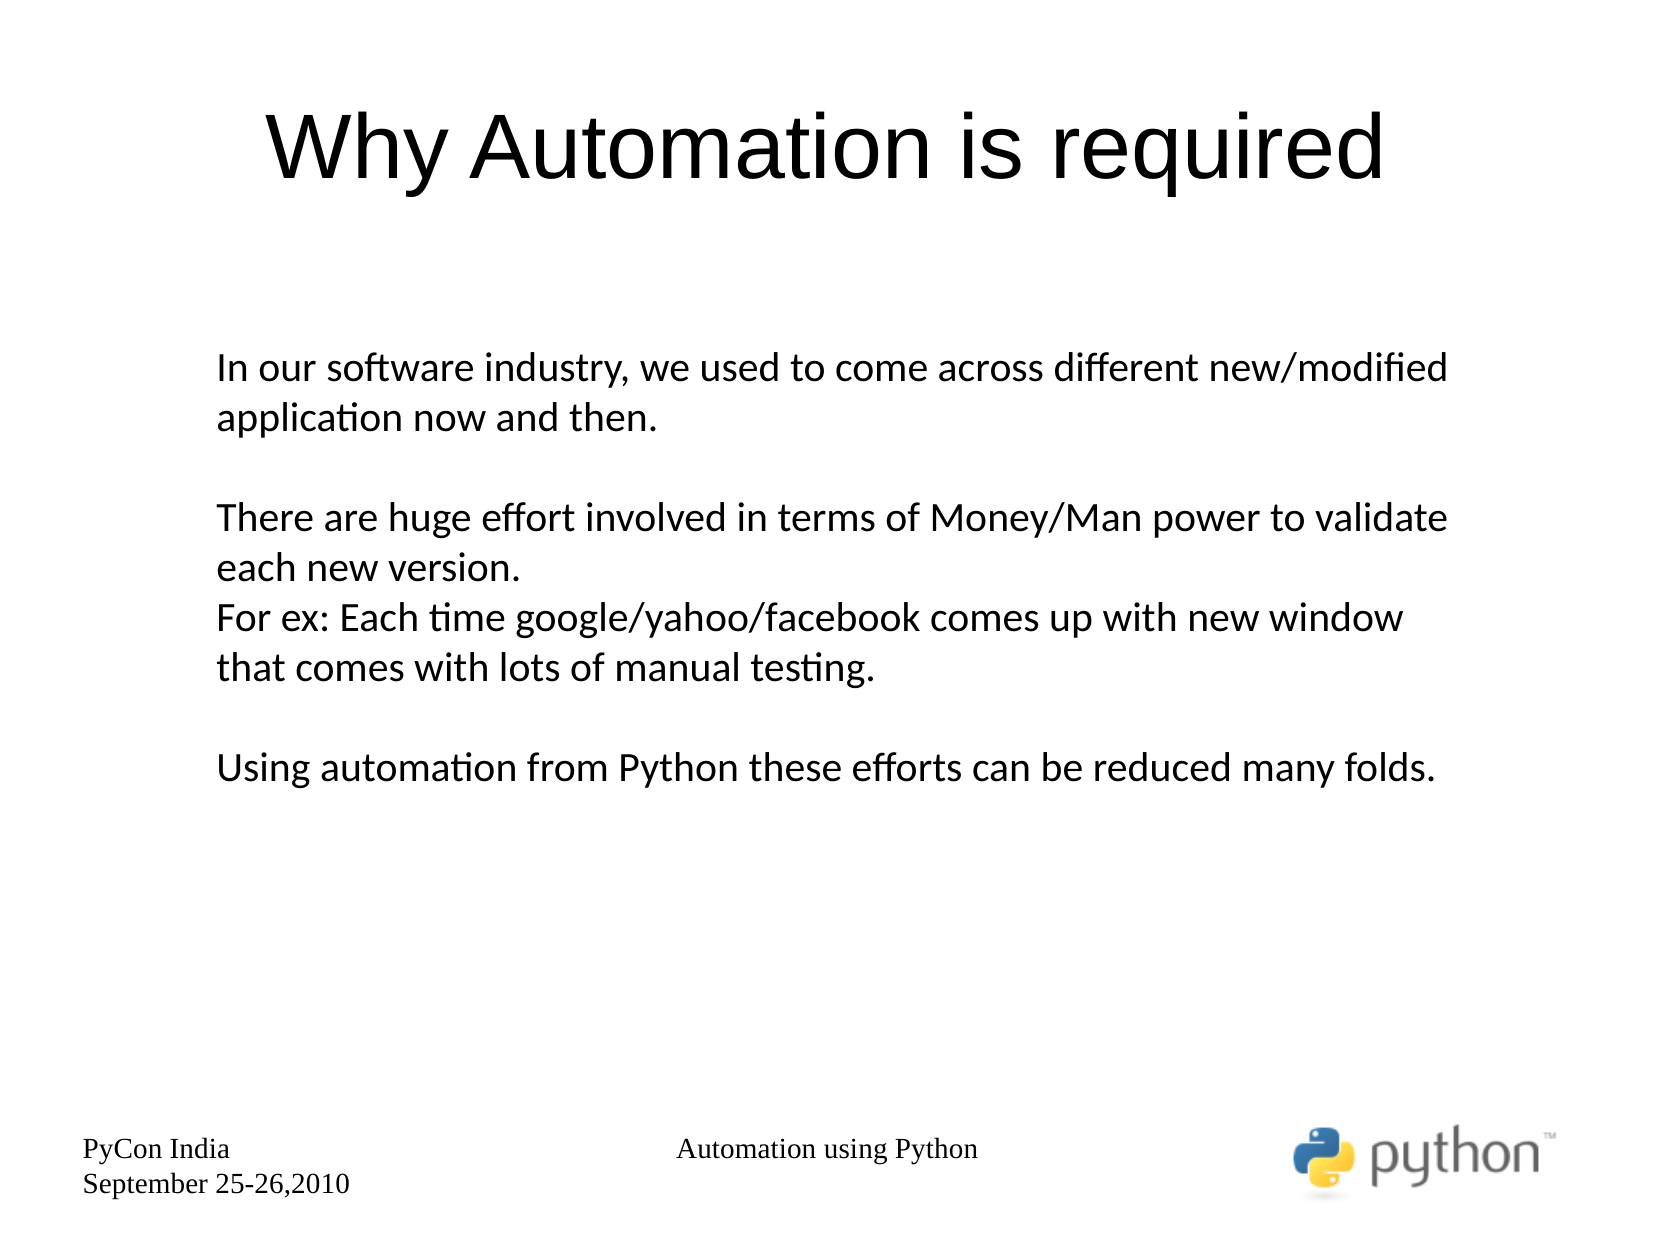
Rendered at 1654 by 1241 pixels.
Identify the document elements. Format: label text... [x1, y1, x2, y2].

title Why Automation is required [82, 145, 1571, 250]
footer Automation using Python [565, 1129, 1090, 1216]
picture [1250, 1109, 1581, 1221]
text_box In our software industry, we used to come across different new/modified application now and then. There are huge effort involved in terms of Money/Man power to validate each new version. For ex: Each time google/yahoo/facebook comes up with new window that comes with lots of manual testing. Using automation from Python these efforts can be reduced many folds. [201, 332, 1477, 798]
text_box PyCon India September 25-26,2010 [82, 1129, 468, 1216]
